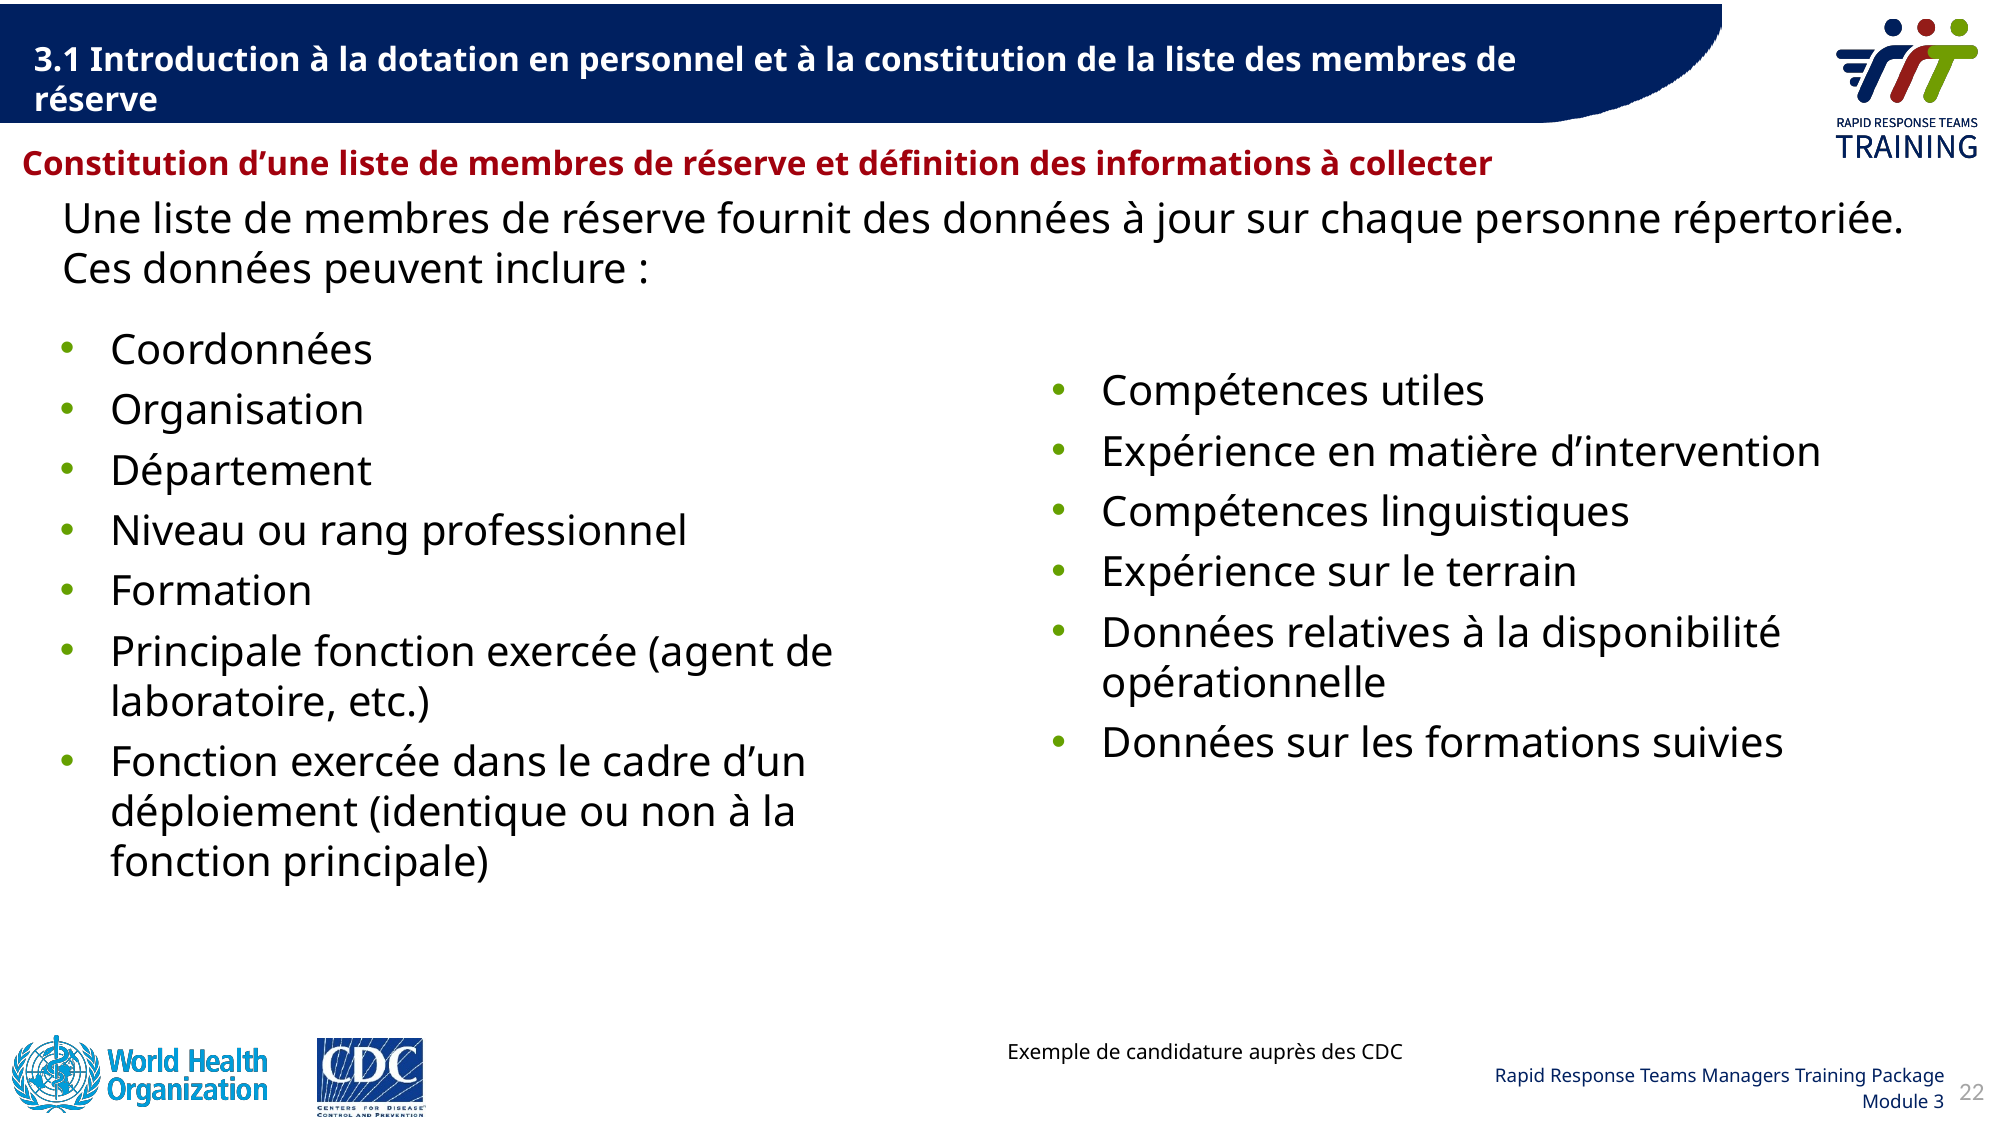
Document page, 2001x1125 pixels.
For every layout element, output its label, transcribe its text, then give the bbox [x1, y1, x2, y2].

picture [0, 4, 1722, 123]
picture [71, 1053, 90, 1091]
picture [40, 1062, 47, 1070]
slide_number 22 [1930, 1067, 2000, 1125]
text_box Compétences utiles Expérience en matière dʼintervention Compétences linguistiques Expérience sur le terrain Données relatives à la disponibilité opérationnelle Données sur les formations suivies [1036, 356, 1965, 839]
text_box Coordonnées Organisation Département Niveau ou rang professionnel Formation Principale fonction exercée (agent de laboratoire, etc.) Fonction exercée dans le cadre dʼun déploiement (identique ou non à la fonction principale) [44, 314, 974, 958]
picture [12, 1035, 54, 1068]
text_box Exemple de candidature auprès des CDC [992, 1031, 1418, 1071]
picture [34, 1054, 43, 1078]
picture [30, 1083, 37, 1091]
picture [50, 1108, 62, 1113]
picture [59, 1035, 267, 1113]
picture [46, 1056, 54, 1062]
picture [24, 1054, 36, 1087]
text_box Une liste de membres de réserve fournit des données à jour sur chaque personne répertoriée. Ces données peuvent inclure : [47, 184, 1959, 300]
title Constitution dʼune liste de membres de réserve et définition des informations à collecter [18, 67, 1782, 260]
picture [1835, 19, 1978, 167]
picture [36, 1088, 78, 1105]
picture [22, 1062, 26, 1077]
picture [317, 1038, 426, 1117]
text_box 3.1 Introduction à la dotation en personnel et à la constitution de la liste des membres de réserve [19, 30, 1572, 126]
picture [12, 1083, 48, 1113]
